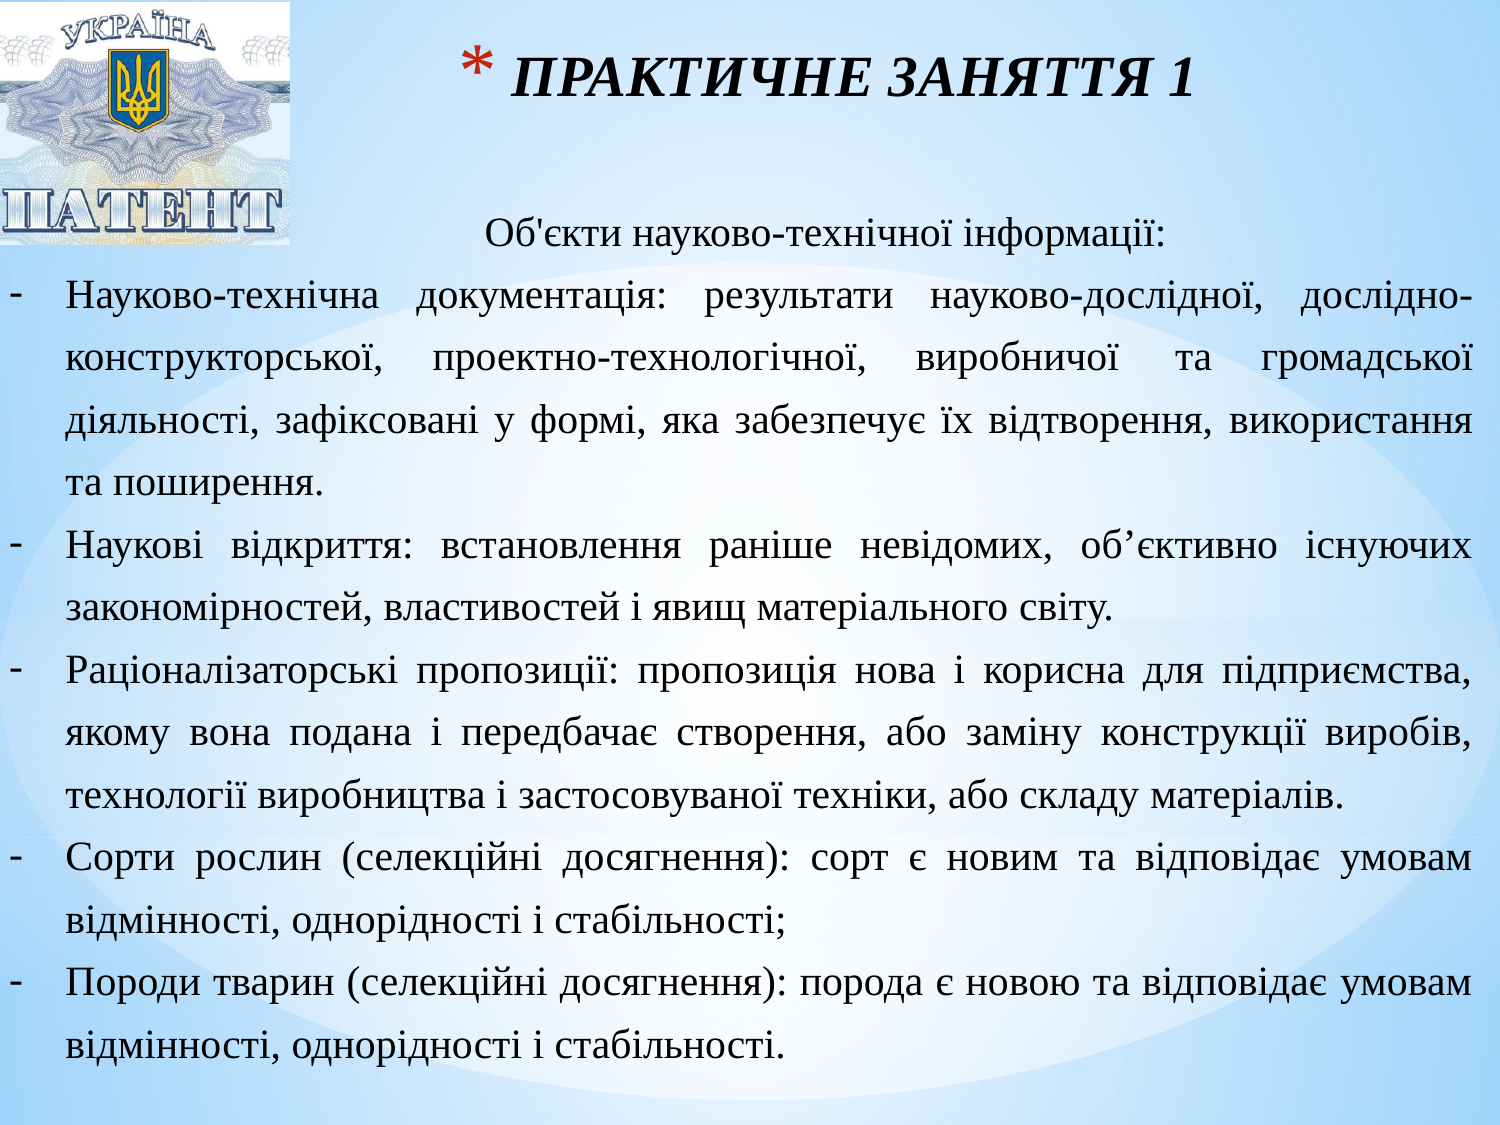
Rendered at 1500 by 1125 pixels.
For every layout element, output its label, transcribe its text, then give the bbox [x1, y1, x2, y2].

title ПРАКТИЧНЕ ЗАНЯТТЯ 1 [295, 30, 1427, 114]
picture [0, 2, 290, 245]
text_box Об'єкти науково-технічної інформації: Науково-технічна документація: результати науково-дослідної, дослідно-конструкторської, проектно-технологічної, виробничої та громадської діяльності, зафіксовані у формі, яка забезпечує їх відтворення, використання та поширення. Наукові відкриття: встановлення раніше невідомих, об’єктивно існуючих закономірностей, властивостей i явищ матеріального світу. Раціоналізаторські пропозиції: пропозиція нова i корисна для підприємства, якому вона подана i передбачає створення, або заміну конструкції виробів, технології виробництва i застосовуваної техніки, або складу матеріалів. Сорти рослин (селекційні досягнення): сорт є новим та відповідає умовам відмінності, однорідності i стабільності; Породи тварин (селекційні досягнення): порода є новою та відповідає умовам відмінності, однорідності i стабільності. [0, 184, 1499, 1125]
